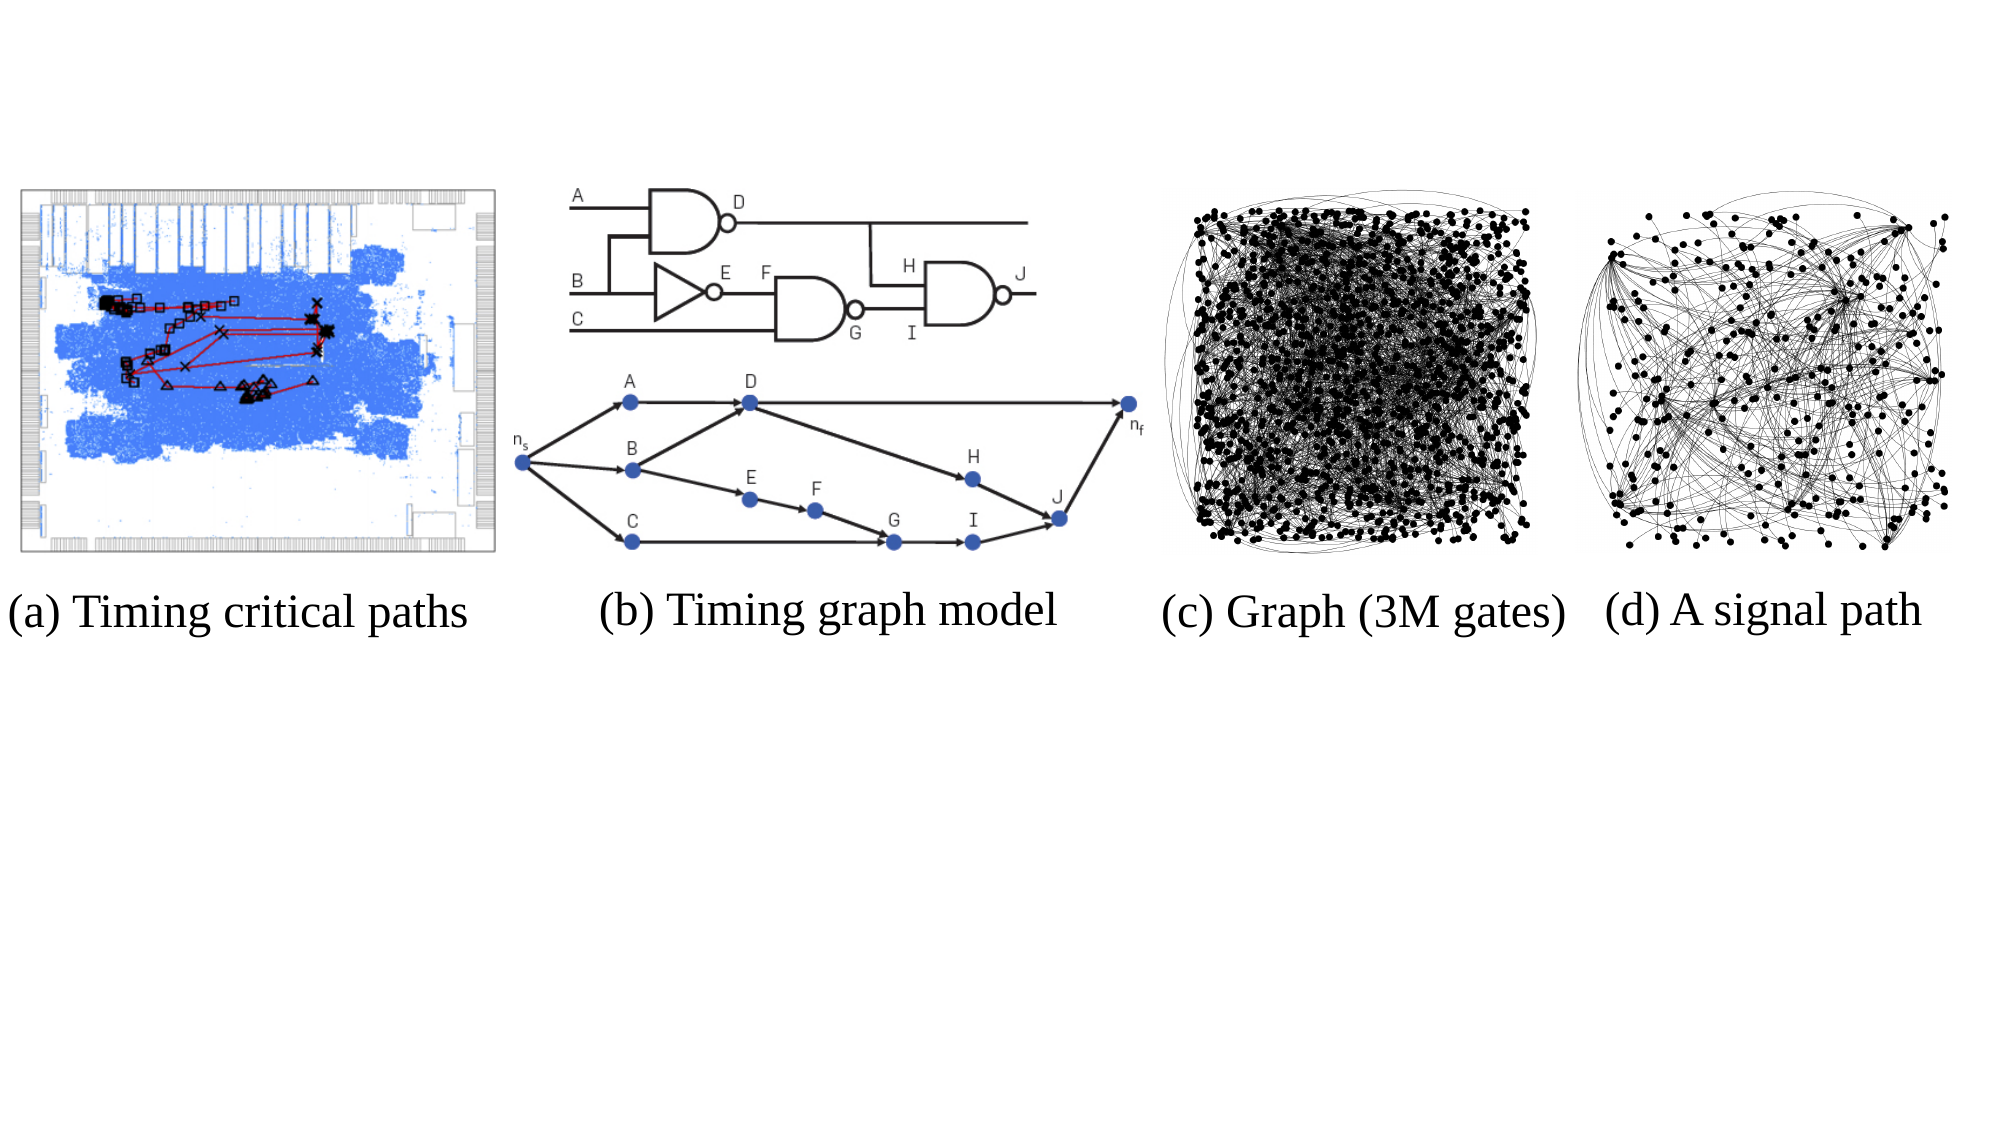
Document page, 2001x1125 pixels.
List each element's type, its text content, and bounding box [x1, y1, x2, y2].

picture [514, 188, 1144, 551]
picture [1161, 188, 1538, 555]
text_box (d) A signal path [1542, 570, 1985, 643]
picture [20, 188, 497, 555]
text_box (a) Timing critical paths [0, 572, 523, 645]
text_box (c) Graph (3M gates) [1134, 572, 1594, 645]
picture [1575, 190, 1952, 553]
text_box (b) Timing graph model [514, 570, 1144, 643]
